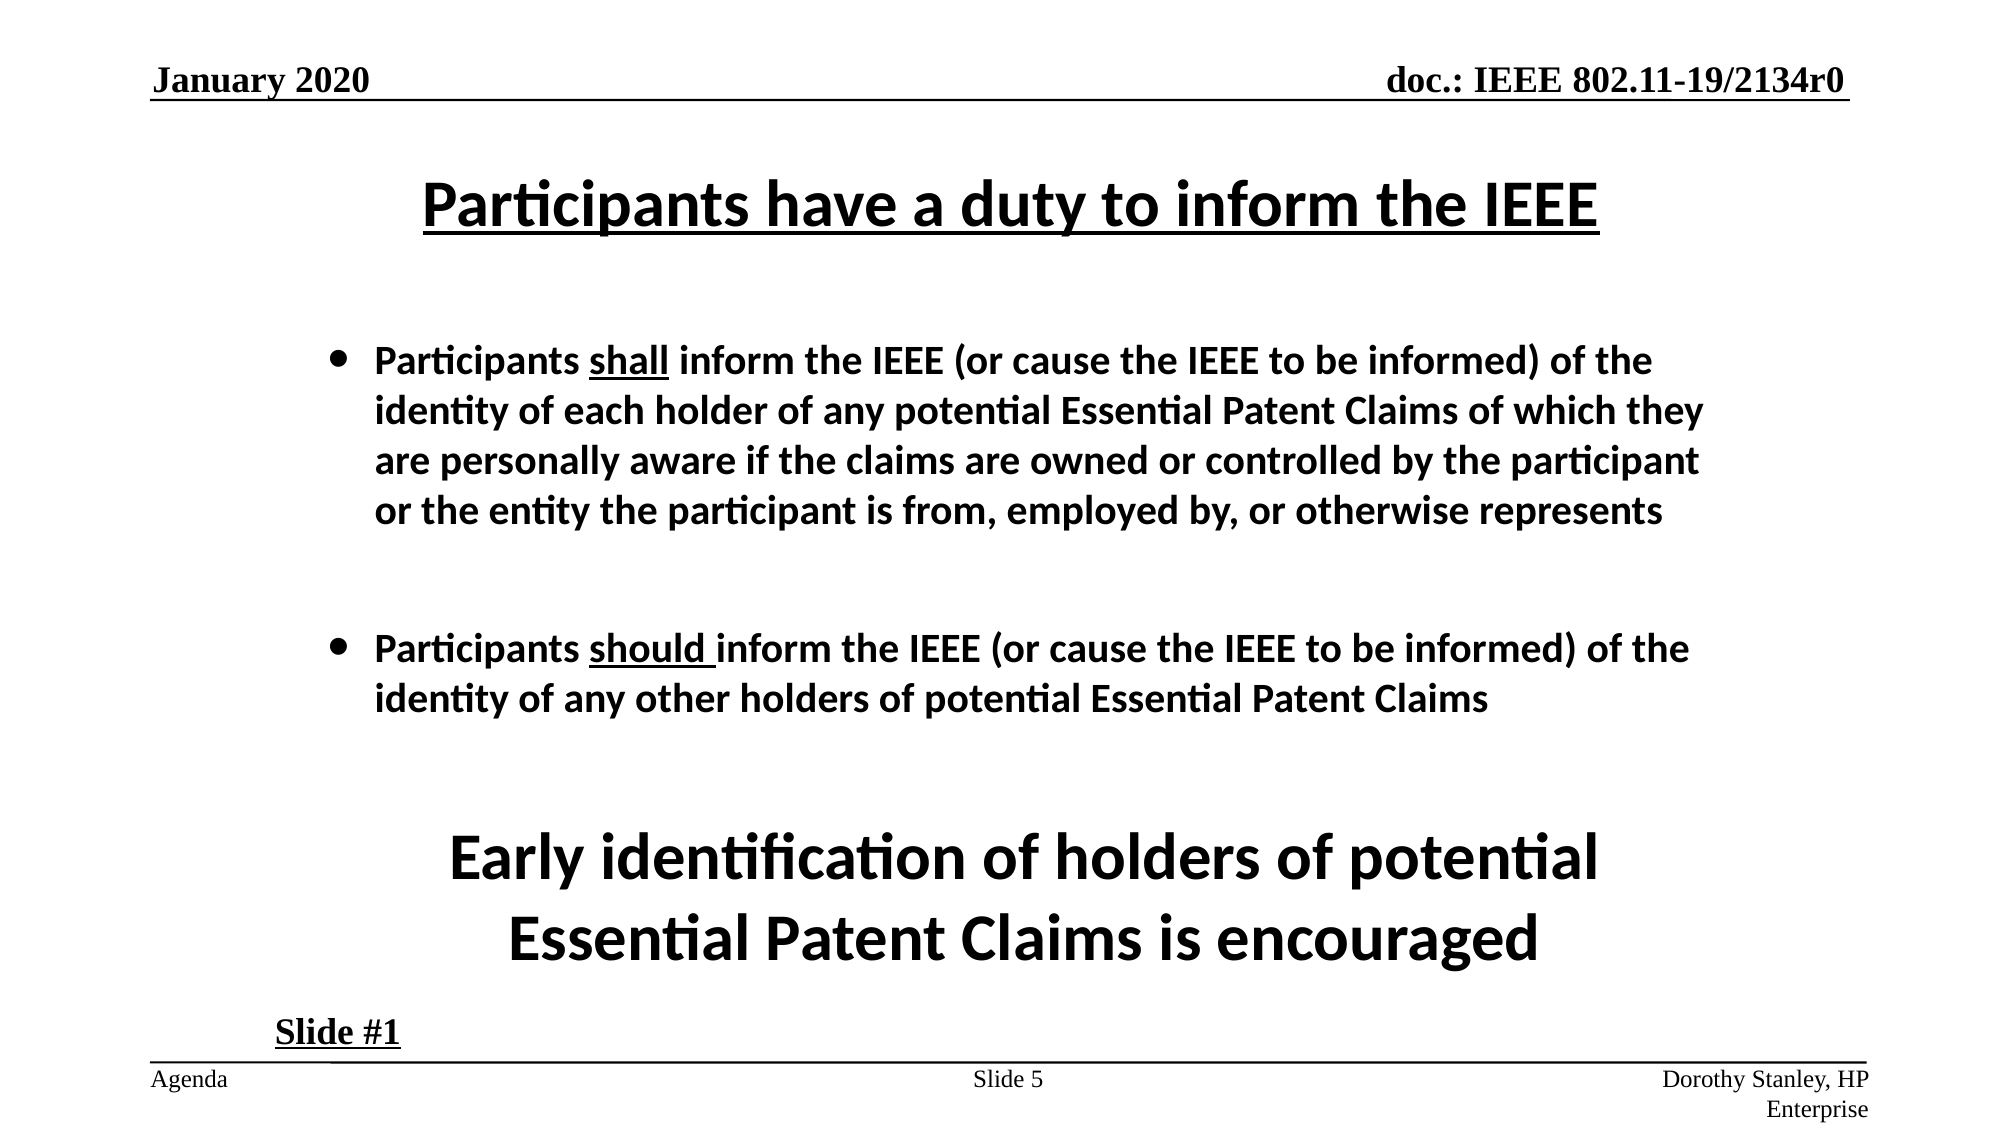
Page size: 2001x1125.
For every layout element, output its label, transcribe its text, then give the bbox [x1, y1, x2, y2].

text_box Slide #1 [260, 999, 417, 1060]
title Participants have a duty to inform the IEEE [286, 143, 1737, 257]
list Participants shall inform the IEEE (or cause the IEEE to be informed) of the identity of each holder of any potential Essential Patent Claims of which they are personally aware if the claims are owned or controlled by the participant or the entity the participant is from, employed by, or otherwise represents Participants should inform the IEEE (or cause the IEEE to be informed) of the identity of any other holders of potential Essential Patent Claims Early identification of holders of potential Essential Patent Claims is encouraged [237, 324, 1738, 988]
slide_number Slide 5 [964, 1062, 1053, 1093]
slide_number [152, 54, 567, 100]
footer Dorothy Stanley, HP Enterprise [1609, 1062, 1869, 1093]
